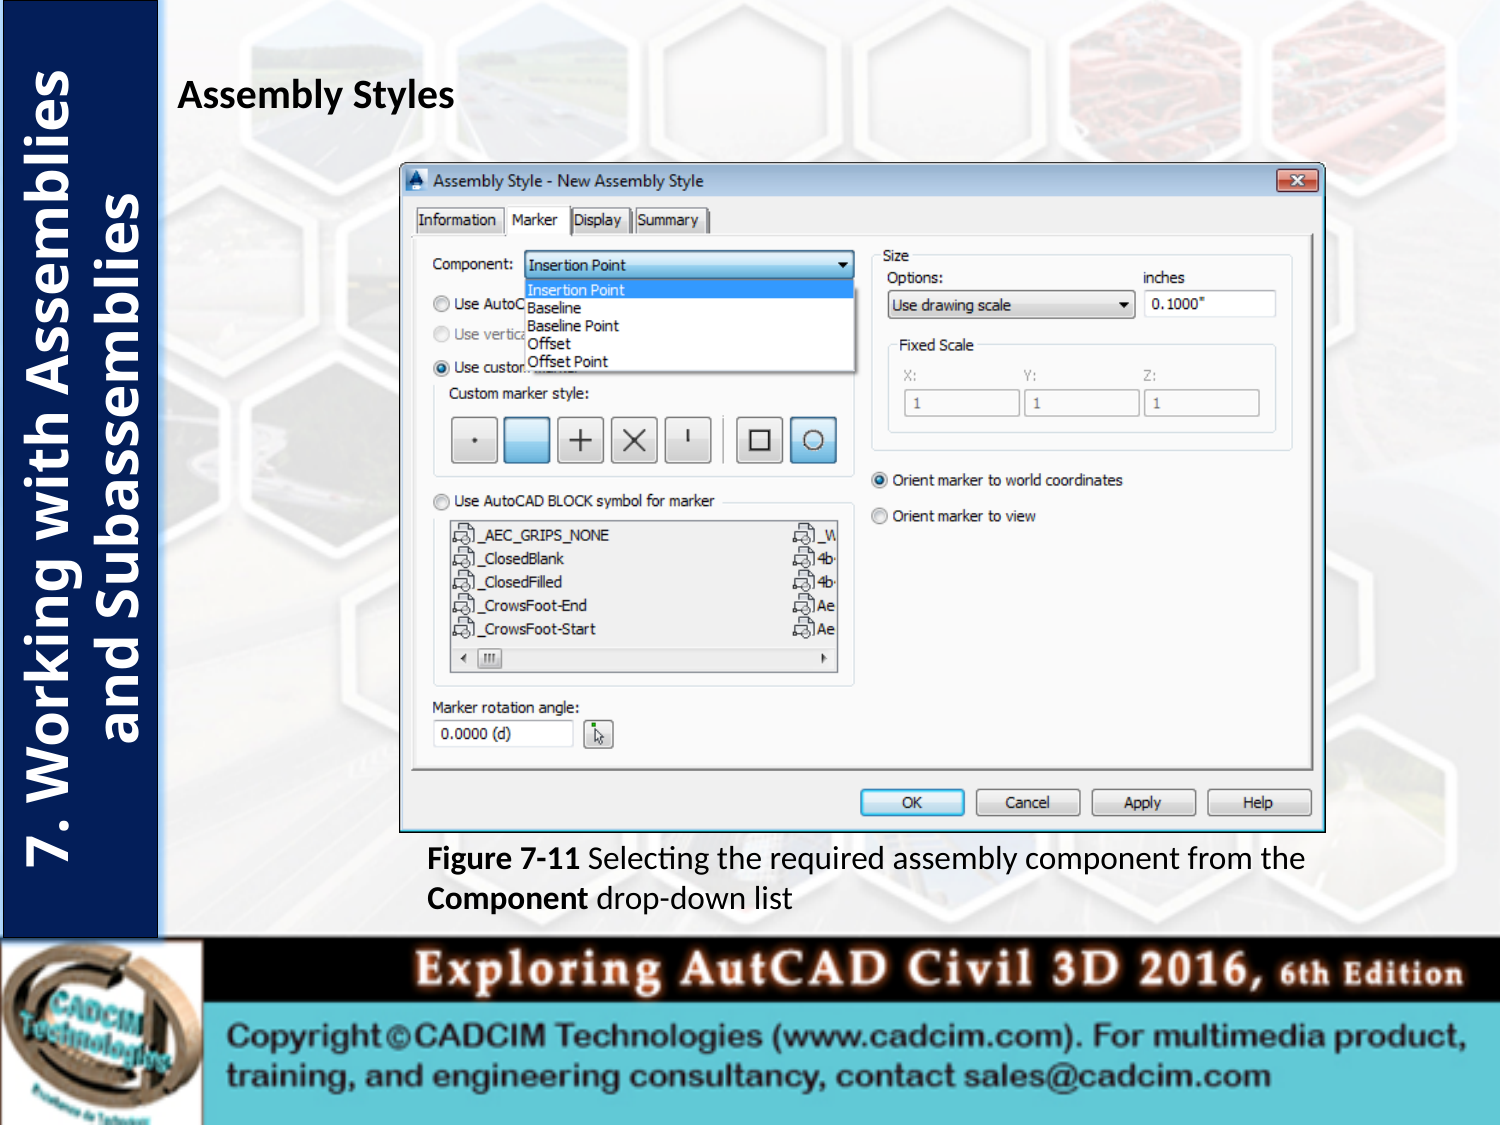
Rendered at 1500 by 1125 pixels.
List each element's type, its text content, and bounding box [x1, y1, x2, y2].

text_box Assembly Styles [162, 59, 913, 125]
text_box Figure 7-11 Selecting the required assembly component from the Component drop-down list [412, 829, 1338, 924]
picture [0, 0, 1500, 1125]
